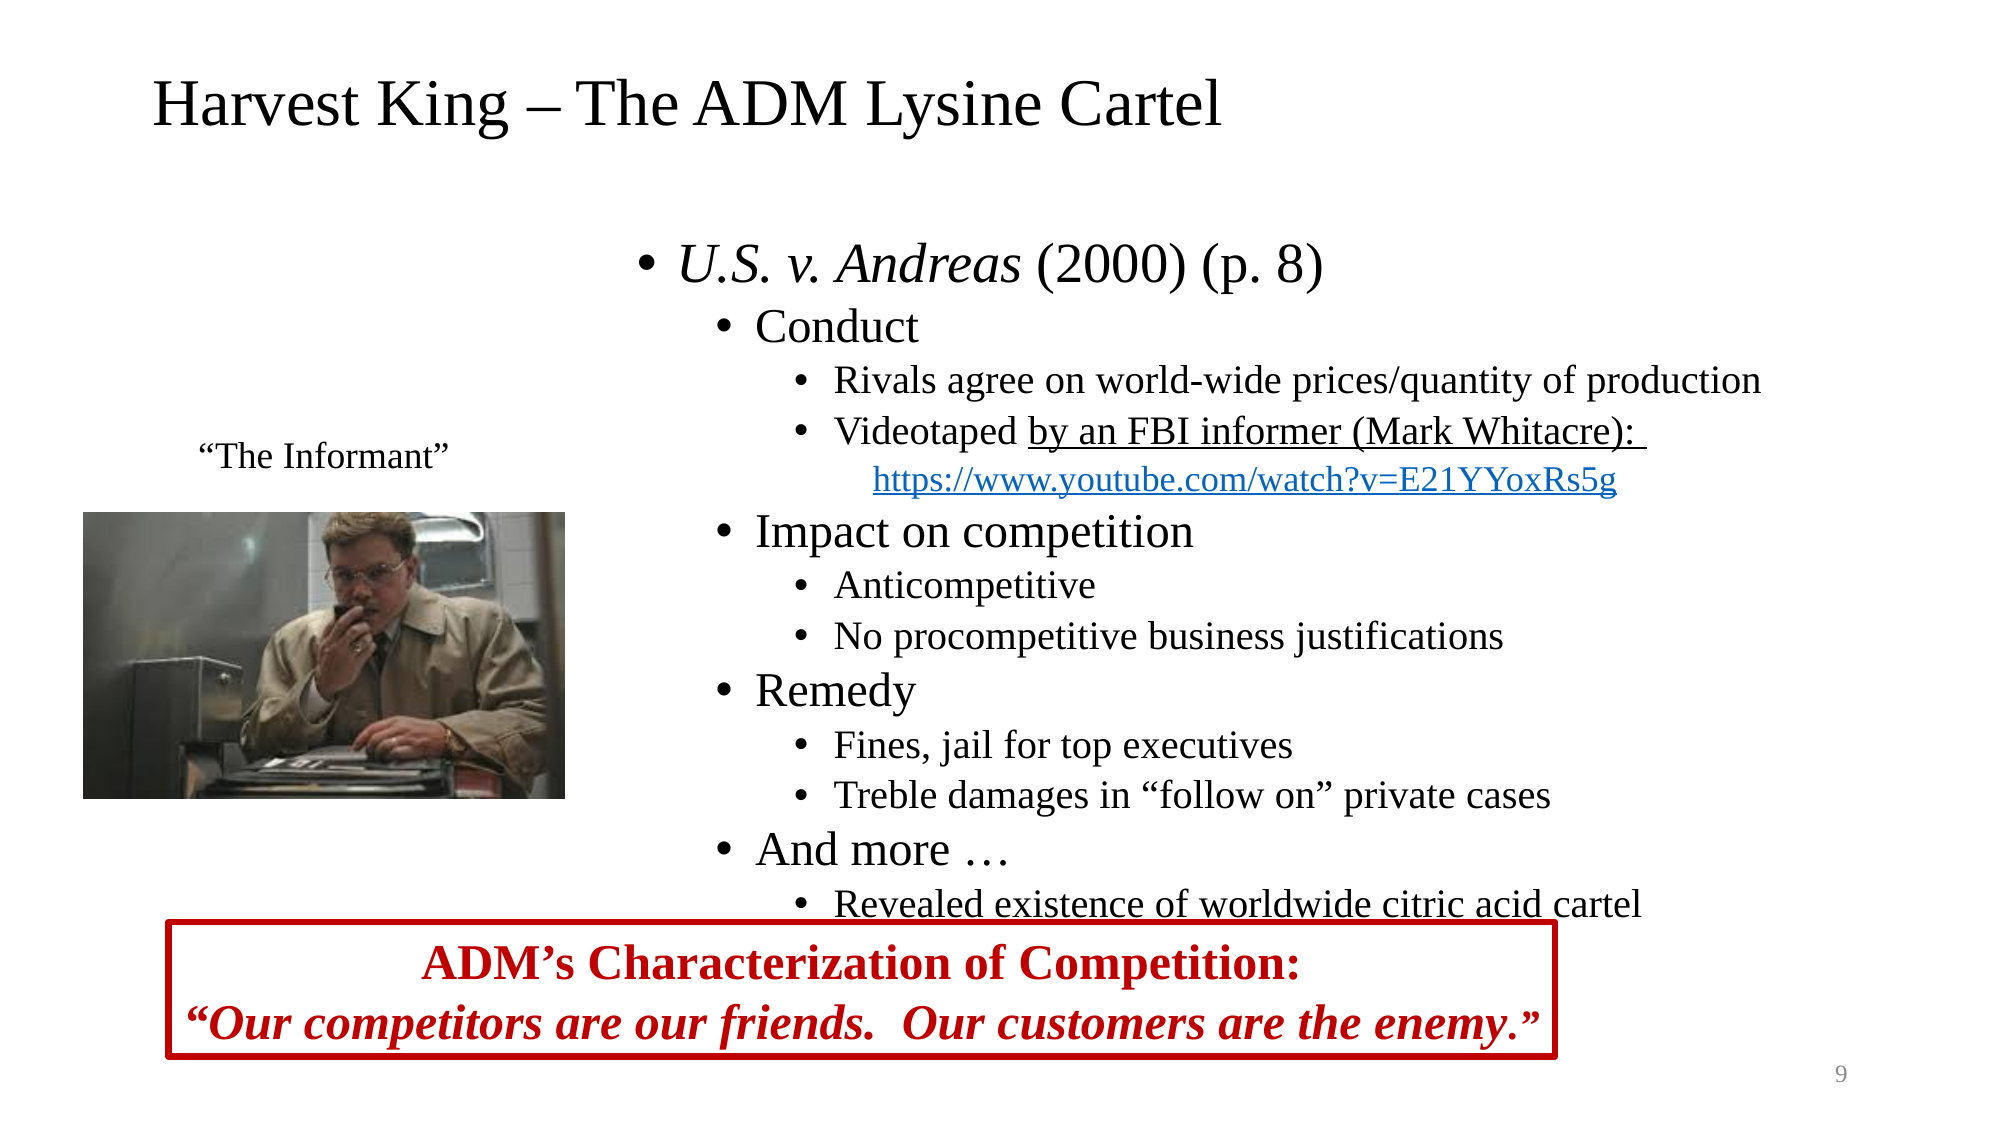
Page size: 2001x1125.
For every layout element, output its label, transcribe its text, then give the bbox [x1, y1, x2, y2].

list U.S. v. Andreas (2000) (p. 8) Conduct Rivals agree on world-wide prices/quantity of production Videotaped by an FBI informer (Mark Whitacre): https://www.youtube.com/watch?v=E21YYoxRs5g Impact on competition Anticompetitive No procompetitive business justifications Remedy Fines, jail for top executives Treble damages in “follow on” private cases And more … Revealed existence of worldwide citric acid cartel [621, 229, 1817, 938]
text_box ADM’s Characterization of Competition: “Our competitors are our friends. Our customers are the enemy.” [168, 921, 1555, 1057]
slide_number 9 [1412, 1042, 1863, 1103]
picture [83, 512, 565, 799]
title Harvest King – The ADM Lysine Cartel [137, 0, 1863, 215]
text_box “The Informant” [183, 423, 465, 484]
